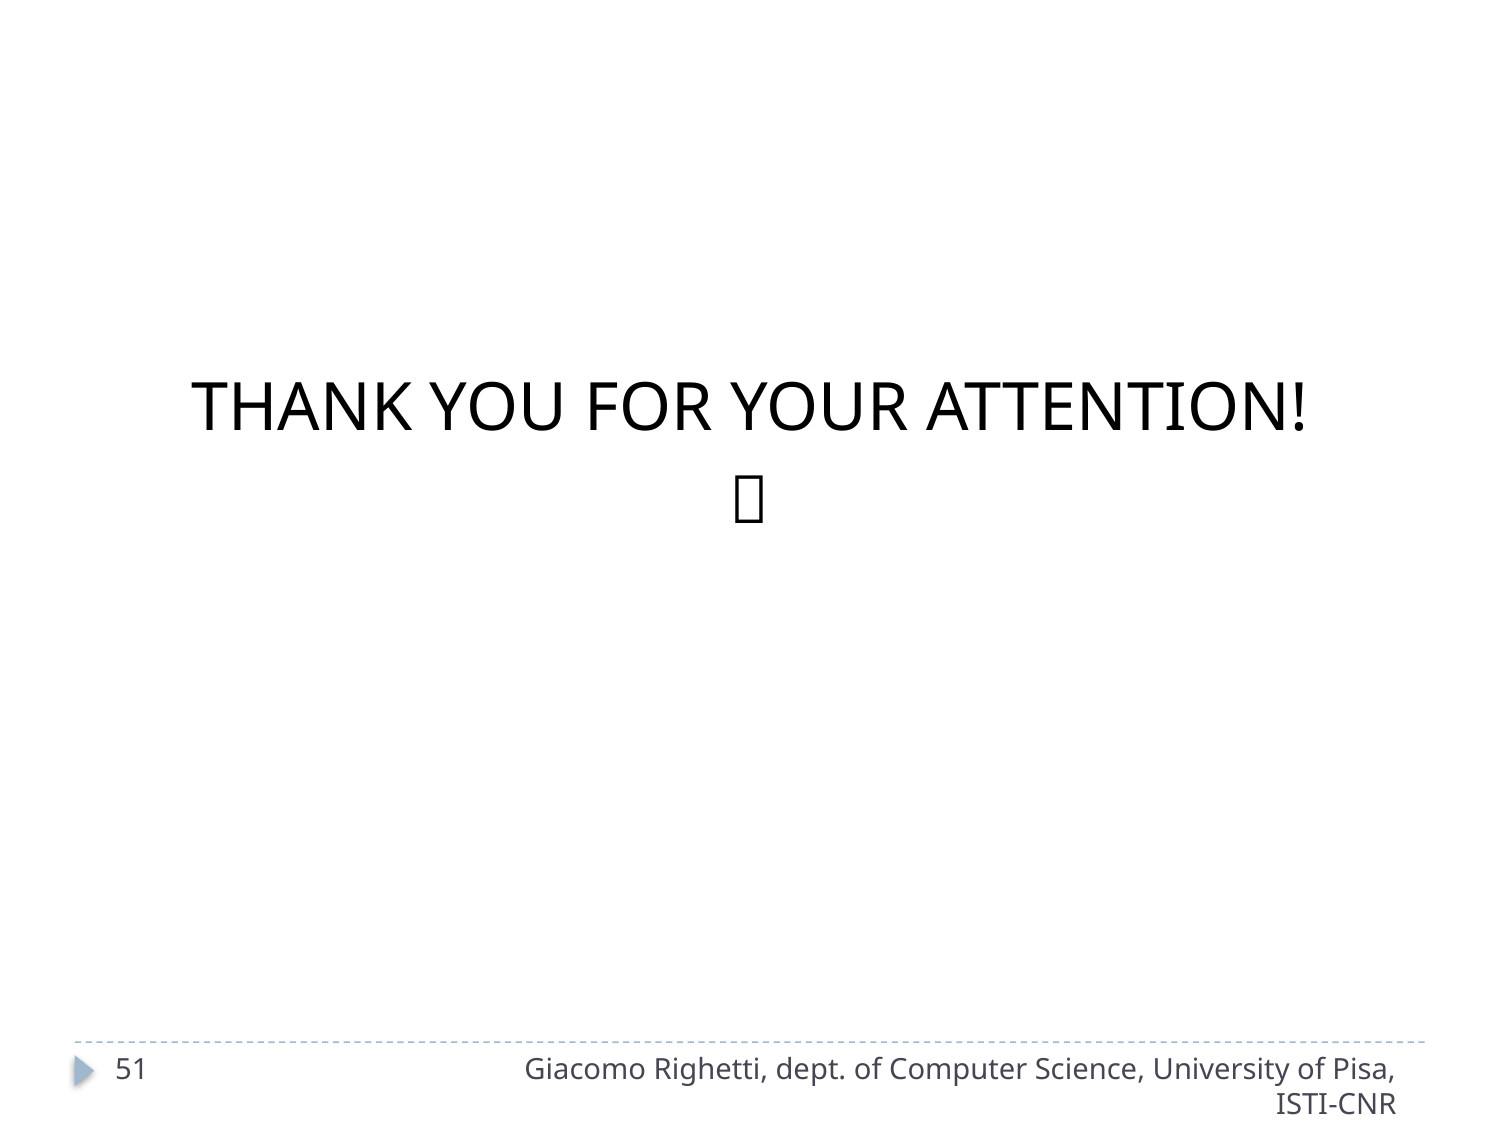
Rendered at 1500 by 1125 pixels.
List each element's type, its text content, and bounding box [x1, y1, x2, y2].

footer Giacomo Righetti, dept. of Computer Science, University of Pisa, ISTI-CNR [475, 1042, 1412, 1102]
slide_number 51 [100, 1042, 426, 1103]
list Thank You For Your Attention!  [41, 184, 1459, 716]
